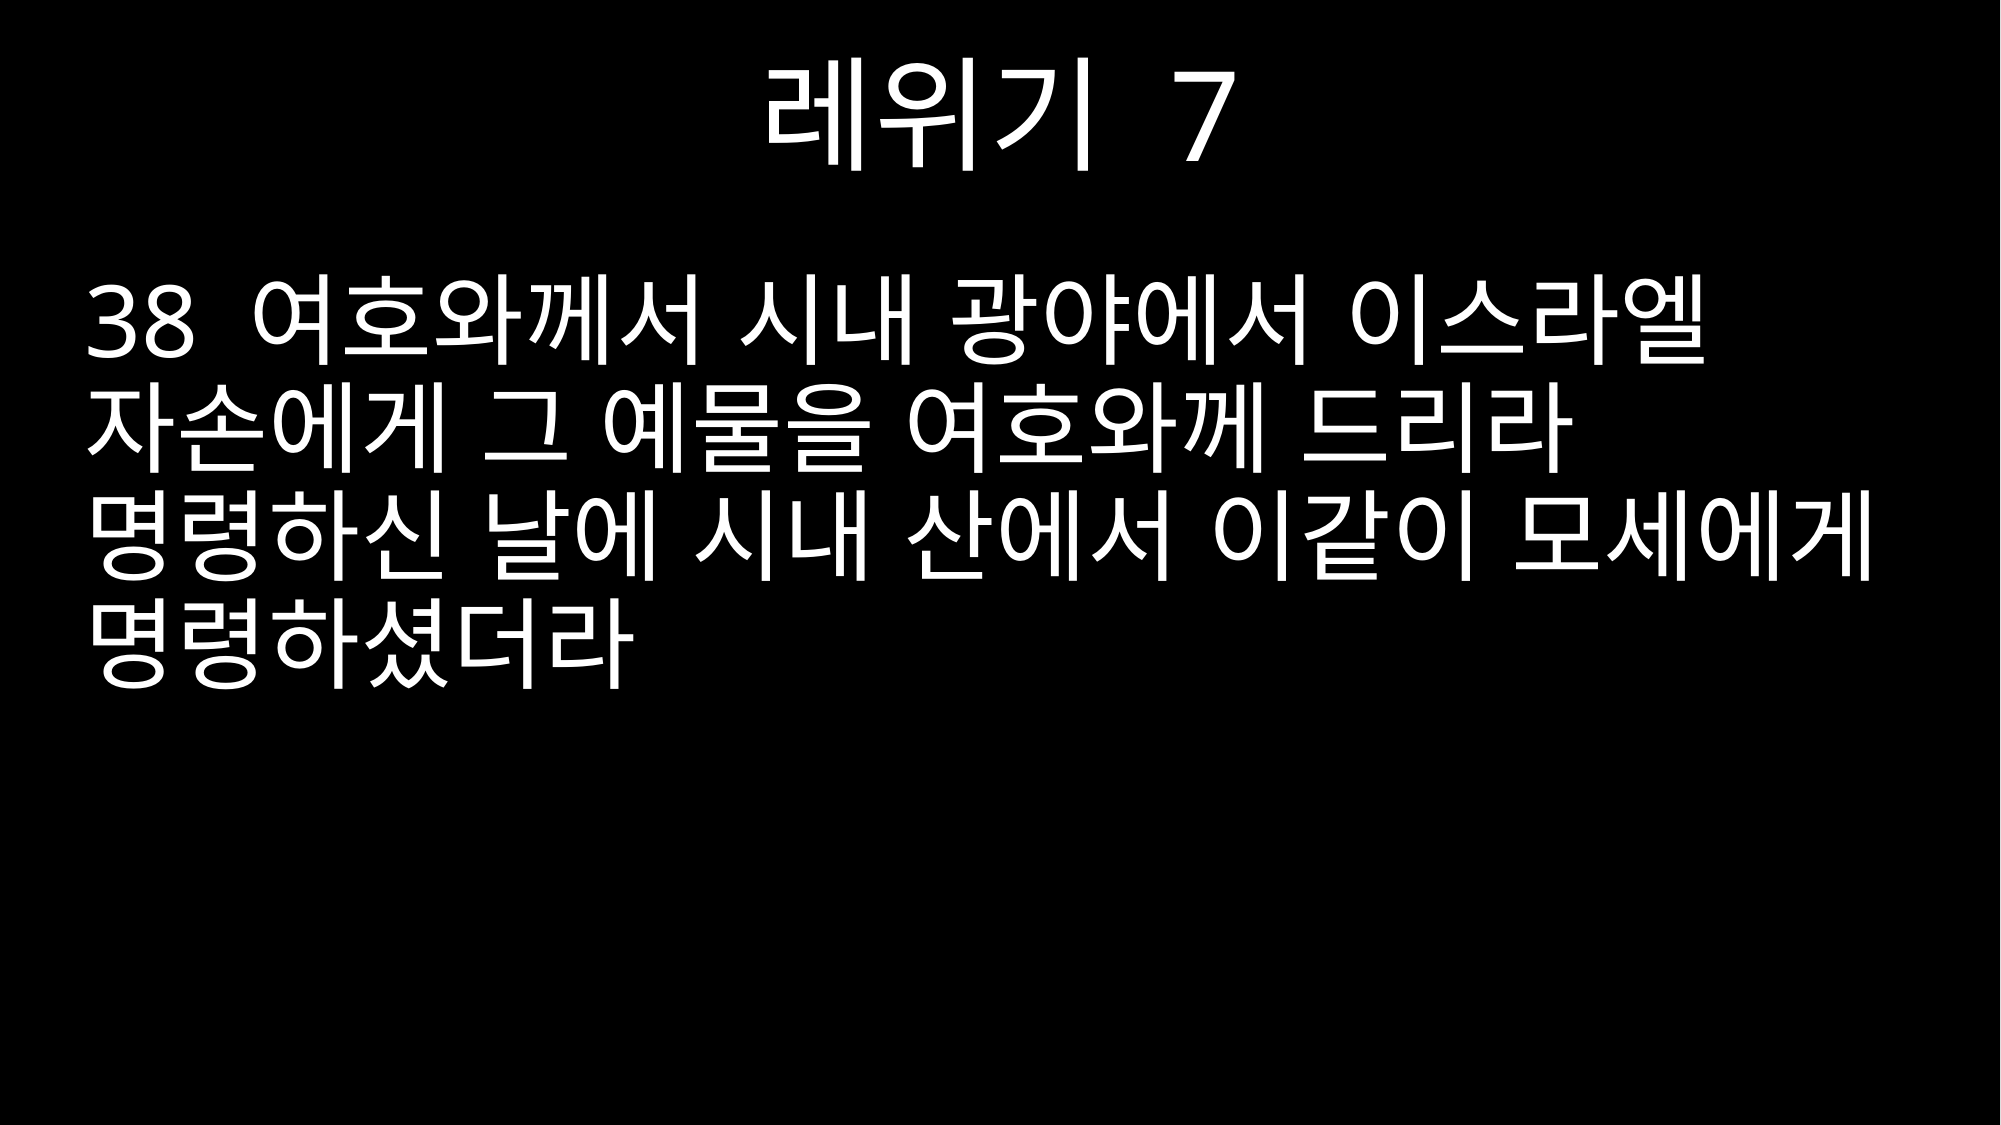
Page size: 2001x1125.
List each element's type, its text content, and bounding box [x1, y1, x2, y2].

picture [0, 0, 2001, 1125]
list 38 여호와께서 시내 광야에서 이스라엘 자손에게 그 예물을 여호와께 드리라 명령하신 날에 시내 산에서 이같이 모세에게 명령하셨더라 [69, 263, 1953, 423]
footer 레위기 7 [0, 32, 2000, 192]
